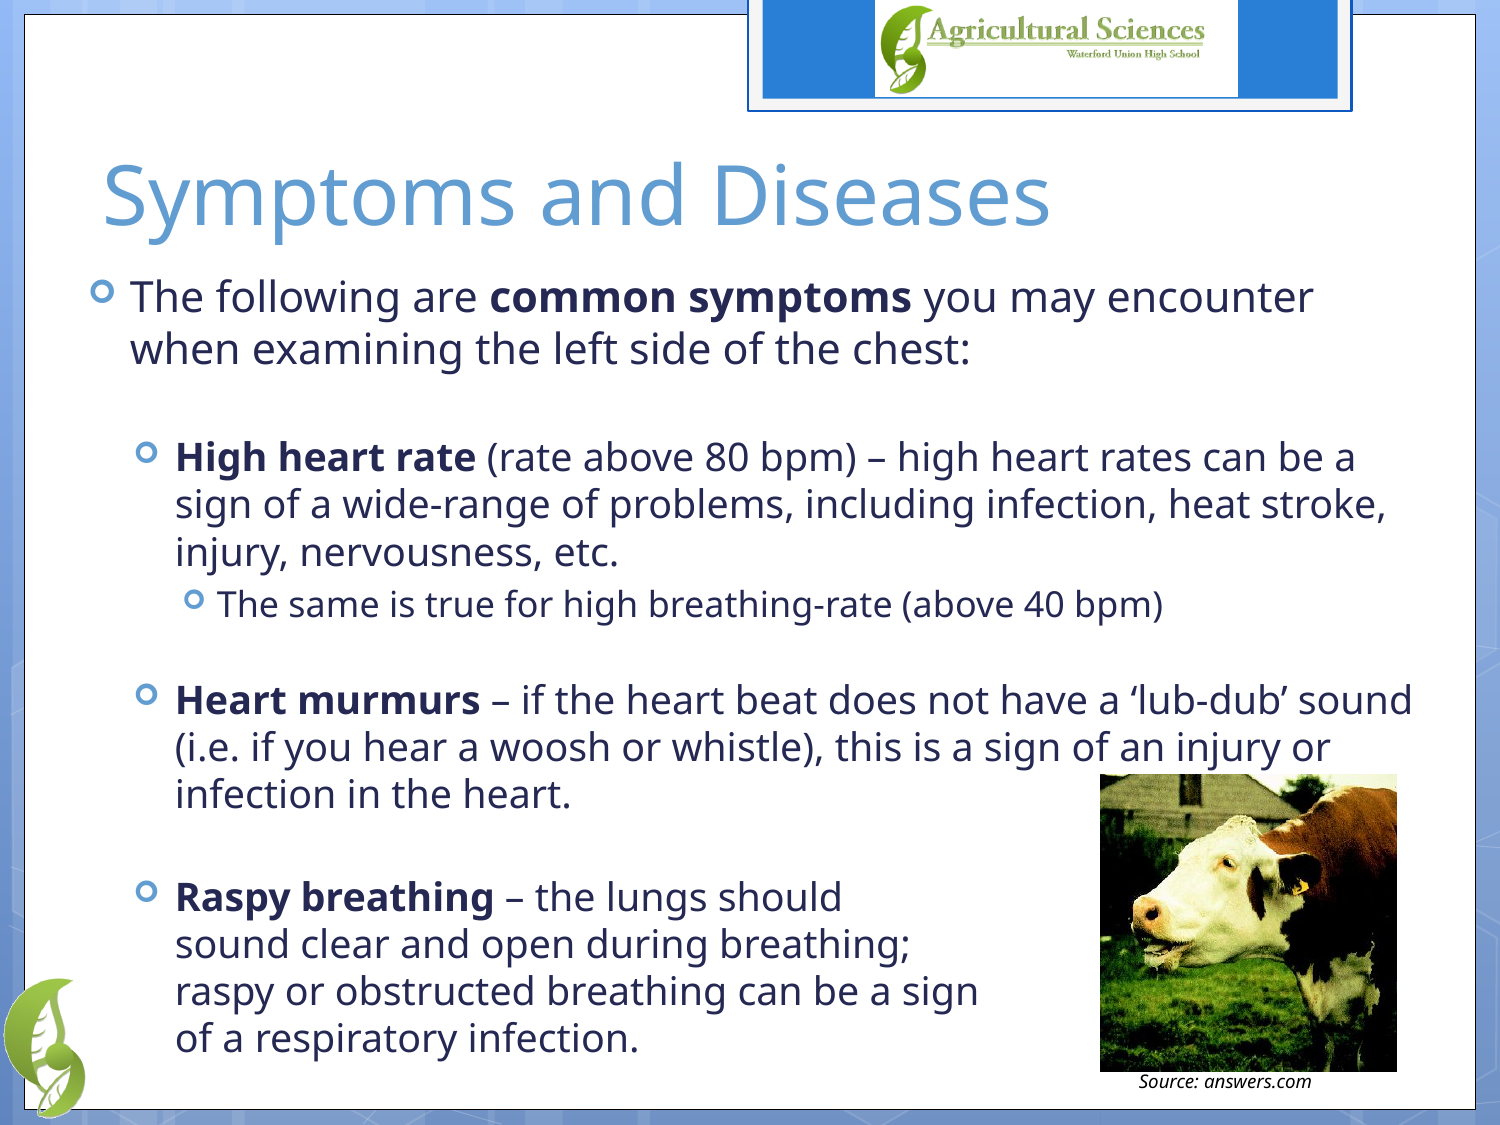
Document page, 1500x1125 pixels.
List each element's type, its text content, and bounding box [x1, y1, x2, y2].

title Symptoms and Diseases [87, 112, 1400, 250]
text_box Source: answers.com [1123, 1083, 1327, 1100]
picture [1099, 774, 1398, 1073]
picture [0, 968, 138, 1125]
list The following are common symptoms you may encounter when examining the left side of the chest: High heart rate (rate above 80 bpm) – high heart rates can be a sign of a wide-range of problems, including infection, heat stroke, injury, nervousness, etc. The same is true for high breathing-rate (above 40 bpm) Heart murmurs – if the heart beat does not have a ‘lub-dub’ sound (i.e. if you hear a woosh or whistle), this is a sign of an injury or infection in the heart. Raspy breathing – the lungs should sound clear and open during breathing; raspy or obstructed breathing can be a sign of a respiratory infection. [62, 262, 1450, 1075]
picture [875, 0, 1238, 97]
